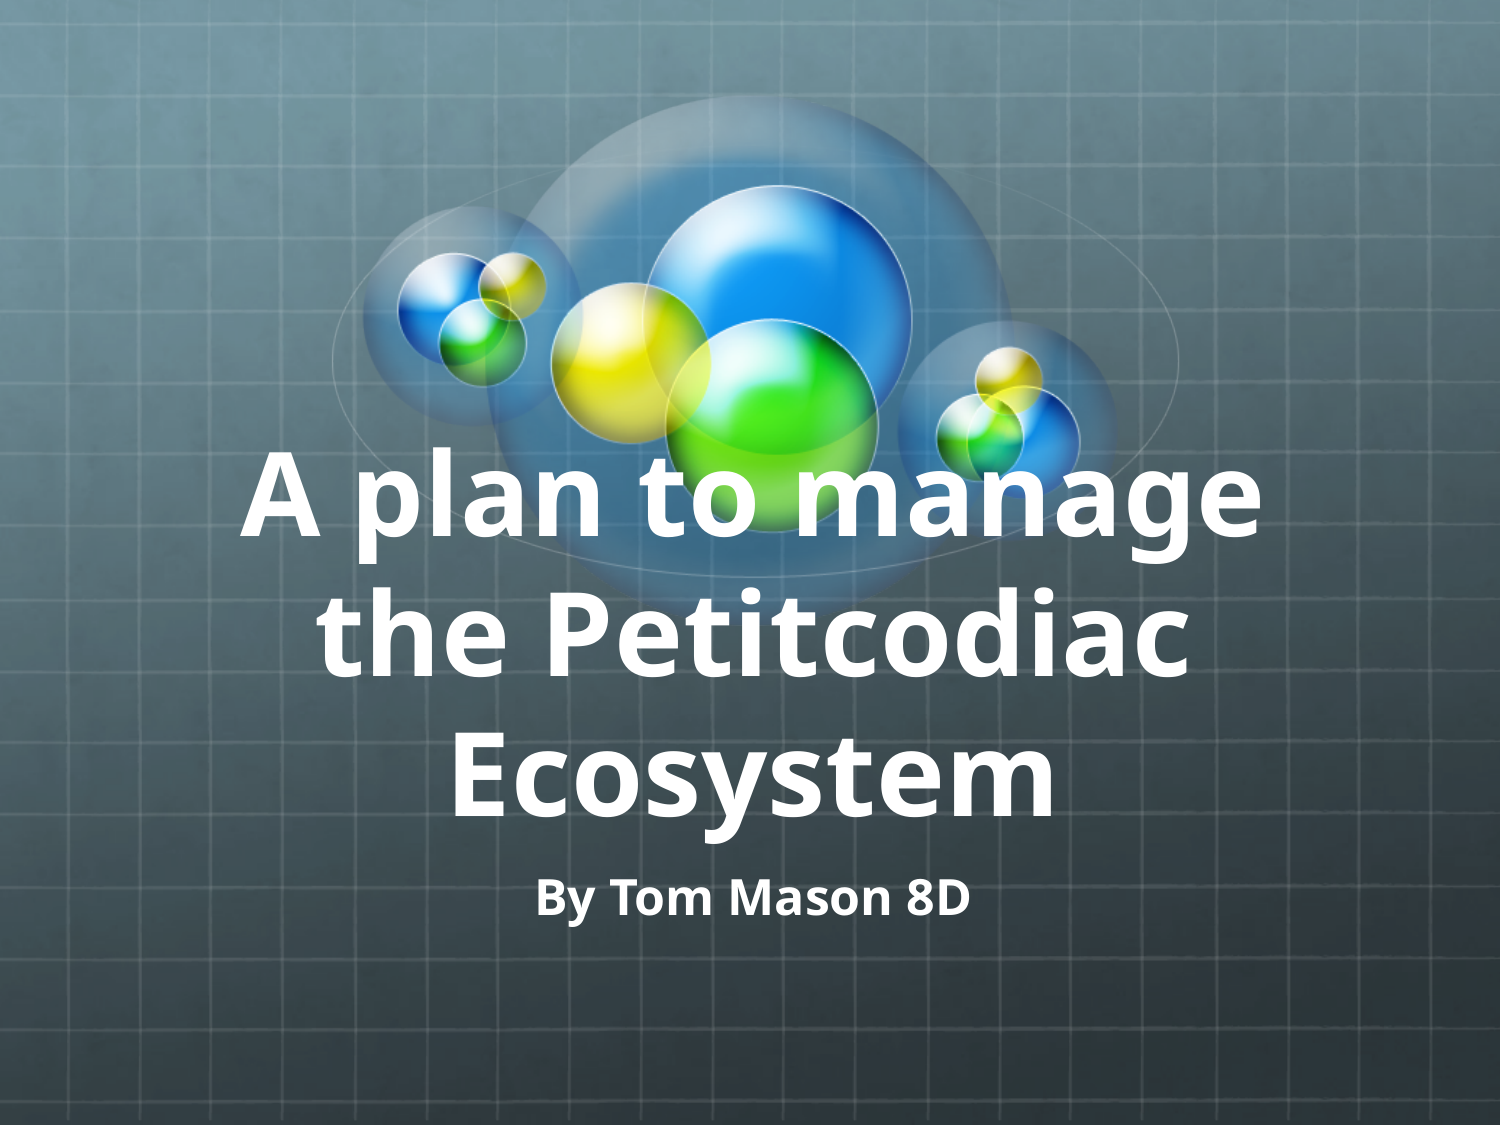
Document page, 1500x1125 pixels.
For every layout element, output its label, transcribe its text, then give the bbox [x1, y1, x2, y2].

subtitle By Tom Mason 8D [134, 858, 1372, 1028]
picture [0, 0, 1500, 1125]
title A plan to manage the Petitcodiac Ecosystem [134, 681, 1372, 848]
